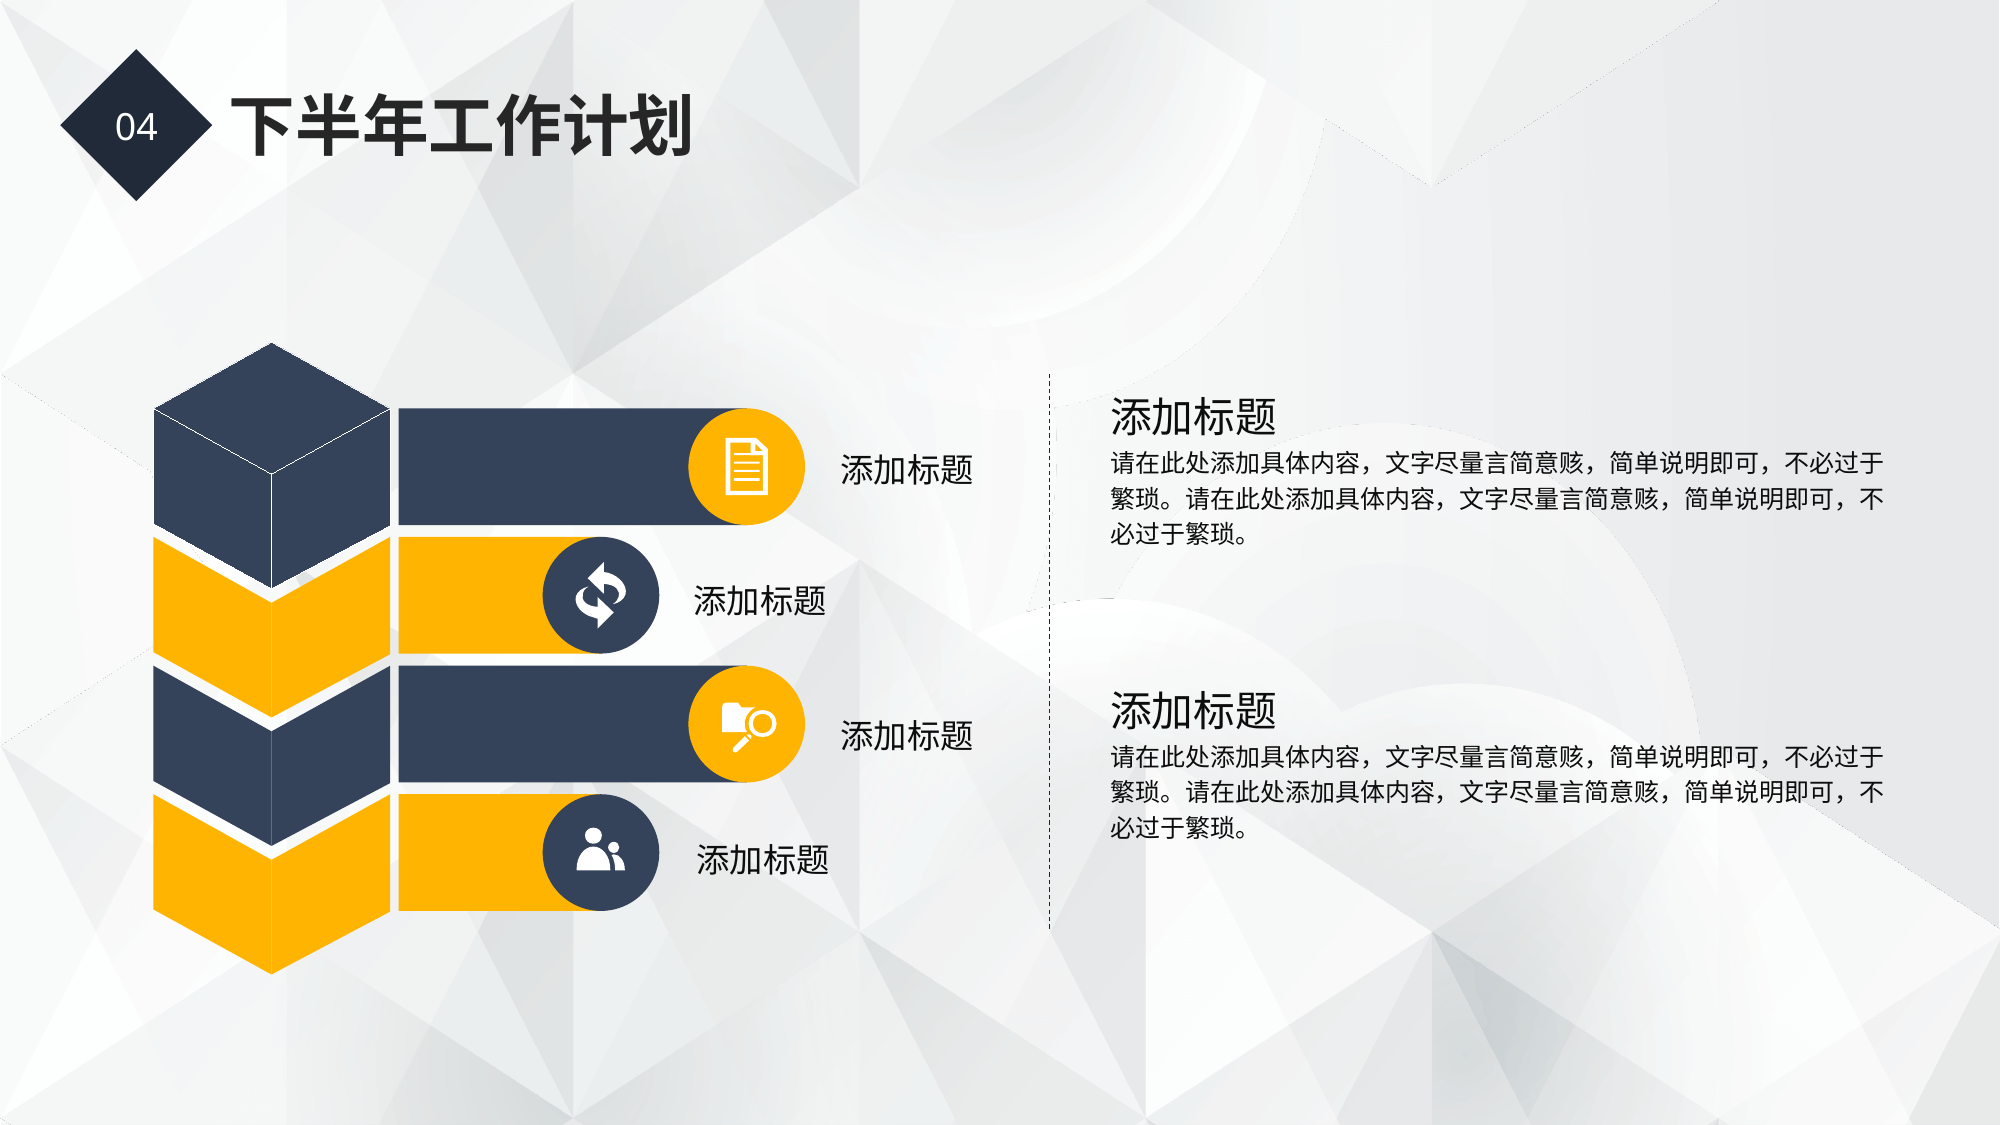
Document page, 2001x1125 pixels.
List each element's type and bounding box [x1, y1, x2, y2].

text_box [721, 702, 778, 753]
text_box [153, 536, 391, 665]
text_box [573, 562, 628, 629]
text_box [725, 437, 768, 496]
text_box [153, 794, 391, 975]
picture [0, 0, 2000, 1125]
text_box [576, 827, 625, 871]
text_box [60, 49, 836, 202]
text_box [398, 536, 660, 654]
text_box [398, 665, 806, 783]
text_box [153, 665, 391, 794]
text_box [398, 794, 660, 911]
text_box [398, 408, 806, 526]
text_box [153, 341, 391, 536]
